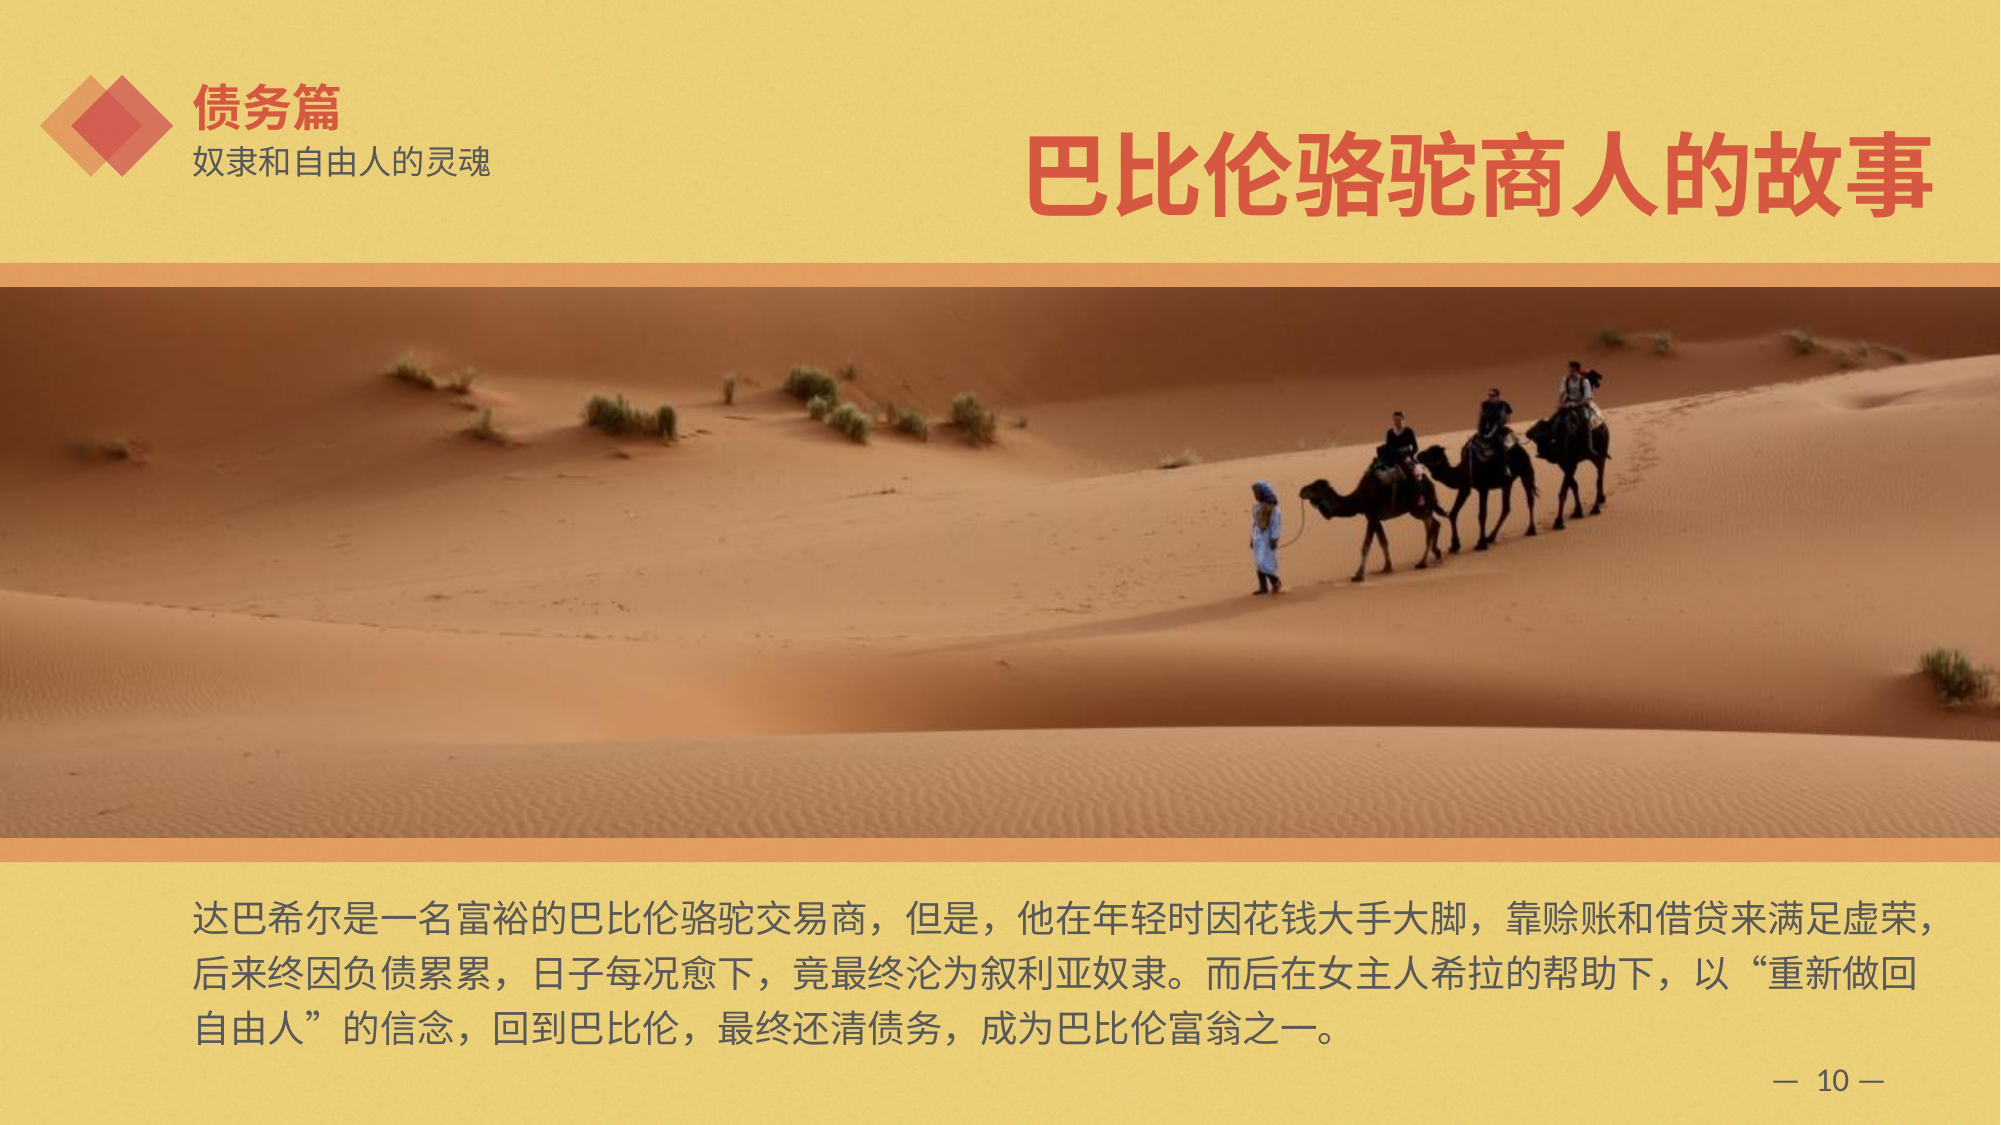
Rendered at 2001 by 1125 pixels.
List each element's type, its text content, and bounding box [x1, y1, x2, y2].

text_box [0, 838, 2000, 863]
text_box 巴比伦骆驼商人的故事 [1004, 110, 1952, 236]
text_box 达巴希尔是一名富裕的巴比伦骆驼交易商，但是，他在年轻时因花钱大手大脚，靠赊账和借贷来满足虚荣，后来终因负债累累，日子每况愈下，竟最终沦为叙利亚奴隶。而后在女主人希拉的帮助下，以“重新做回自由人”的信念，回到巴比伦，最终还清债务，成为巴比伦富翁之一。 [177, 876, 1956, 1058]
picture [0, 0, 2001, 1125]
text_box 债务篇 奴隶和自由人的灵魂 [177, 61, 728, 189]
text_box [0, 262, 2000, 287]
